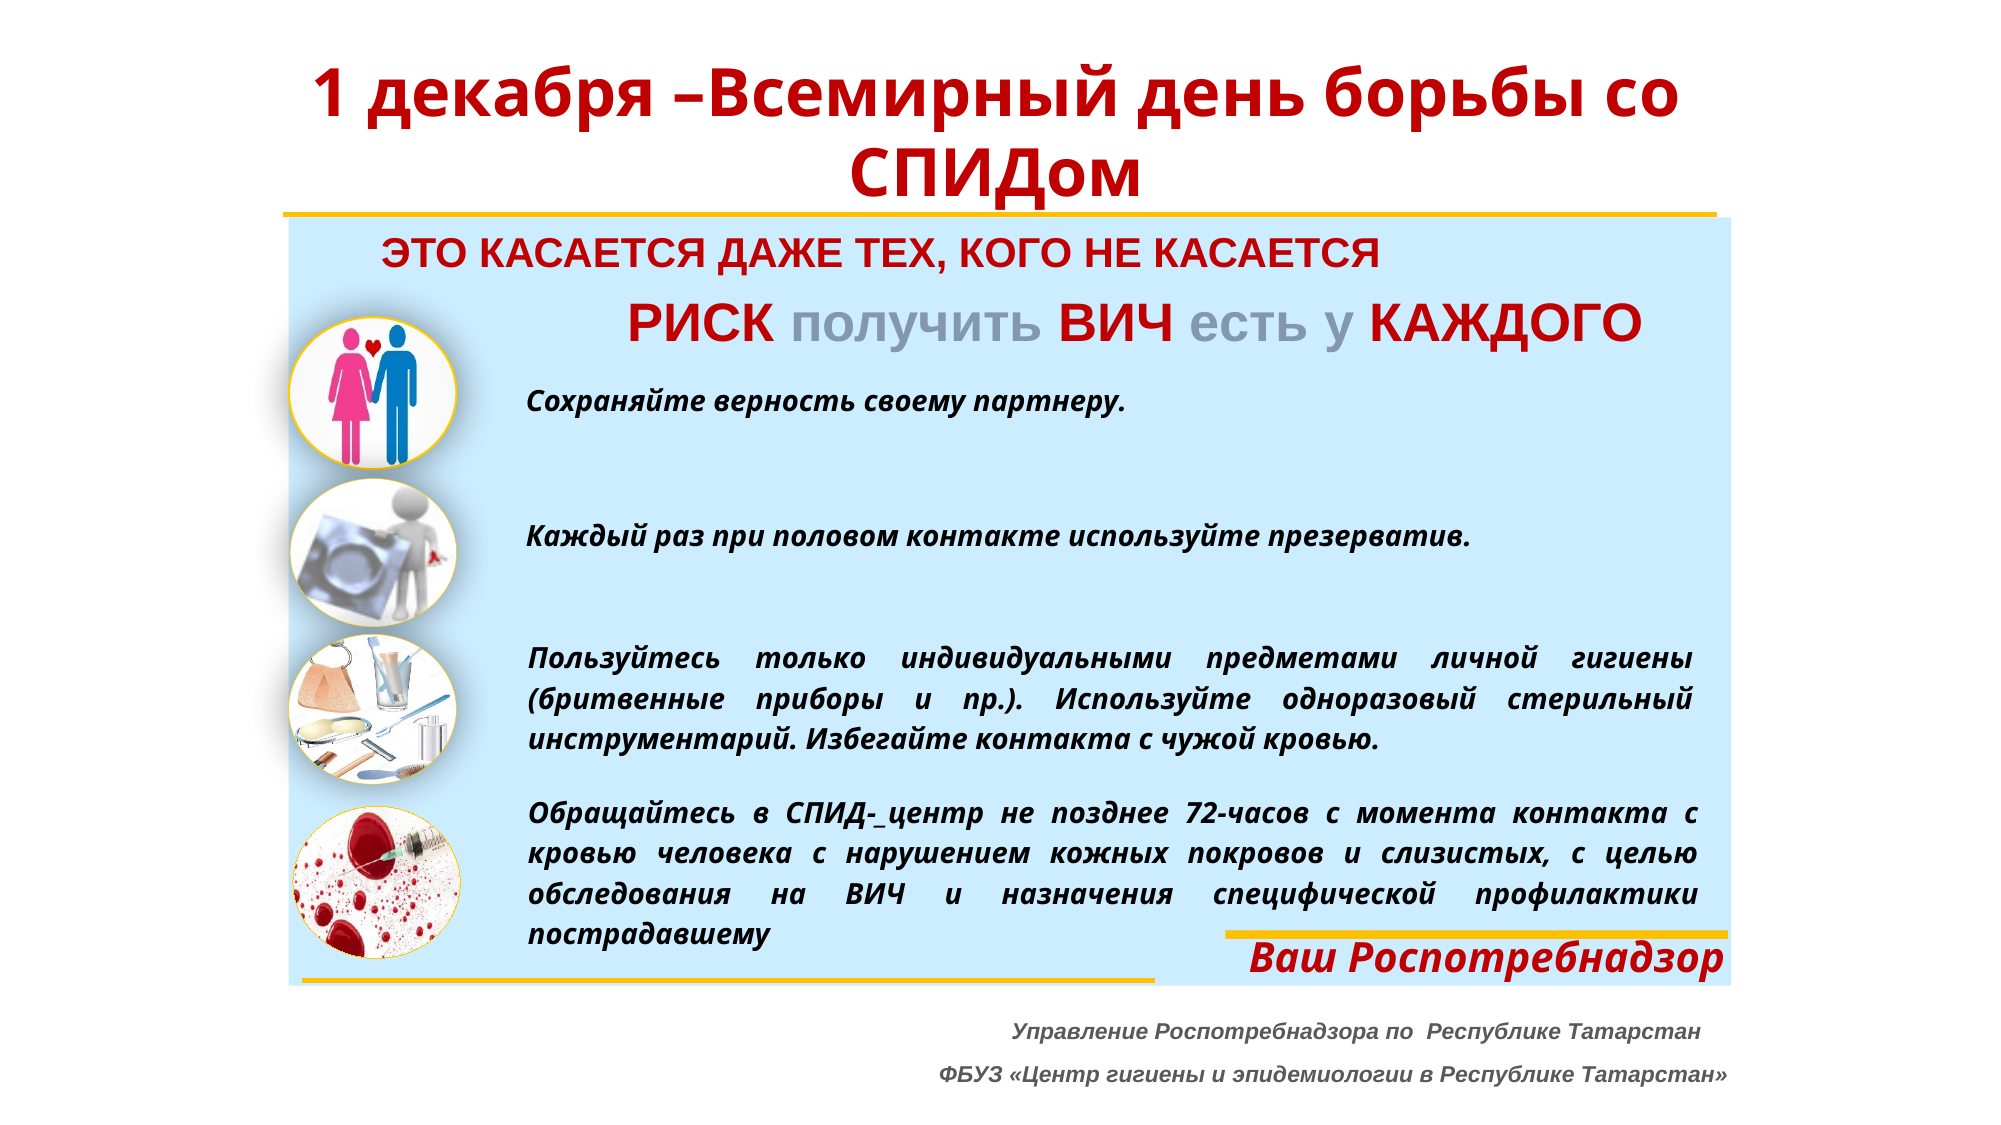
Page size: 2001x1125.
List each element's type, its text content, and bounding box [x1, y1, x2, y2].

picture [288, 634, 457, 785]
text_box РИСК получить ВИЧ есть у КАЖДОГО [612, 279, 1659, 360]
text_box Управление Роспотребнадзора по Республике Татарстан [996, 1008, 1722, 1051]
text_box [283, 212, 1717, 217]
picture [292, 806, 461, 959]
text_box Каждый раз при половом контакте используйте презерватив. [511, 504, 1671, 560]
text_box 1 декабря –Всемирный день борьбы со СПИДом [293, 42, 1700, 212]
text_box [288, 216, 1732, 987]
picture [288, 317, 457, 470]
picture [290, 478, 457, 628]
text_box Пользуйтесь только индивидуальными предметами личной гигиены (бритвенные приборы и пр.). Используйте одноразовый стерильный инструментарий. Избегайте контакта с чужой кровью. [513, 627, 1709, 763]
text_box Обращайтесь в СПИД-_центр не позднее 72-часов с момента контакта с кровью человека с нарушением кожных покровов и слизистых, с целью обследования на ВИЧ и назначения специфической профилактики пострадавшему [513, 782, 1714, 958]
text_box ФБУЗ «Центр гигиены и эпидемиологии в Республике Татарстан» [924, 1051, 1750, 1094]
text_box ЭТО КАСАЕТСЯ ДАЖЕ ТЕХ, КОГО НЕ КАСАЕТСЯ [366, 217, 1396, 328]
picture [1225, 930, 1728, 939]
text_box Ваш Роспотребнадзор [1223, 923, 1750, 989]
text_box Cохраняйте верность своему партнеру. [511, 369, 1671, 425]
text_box [302, 978, 1155, 983]
